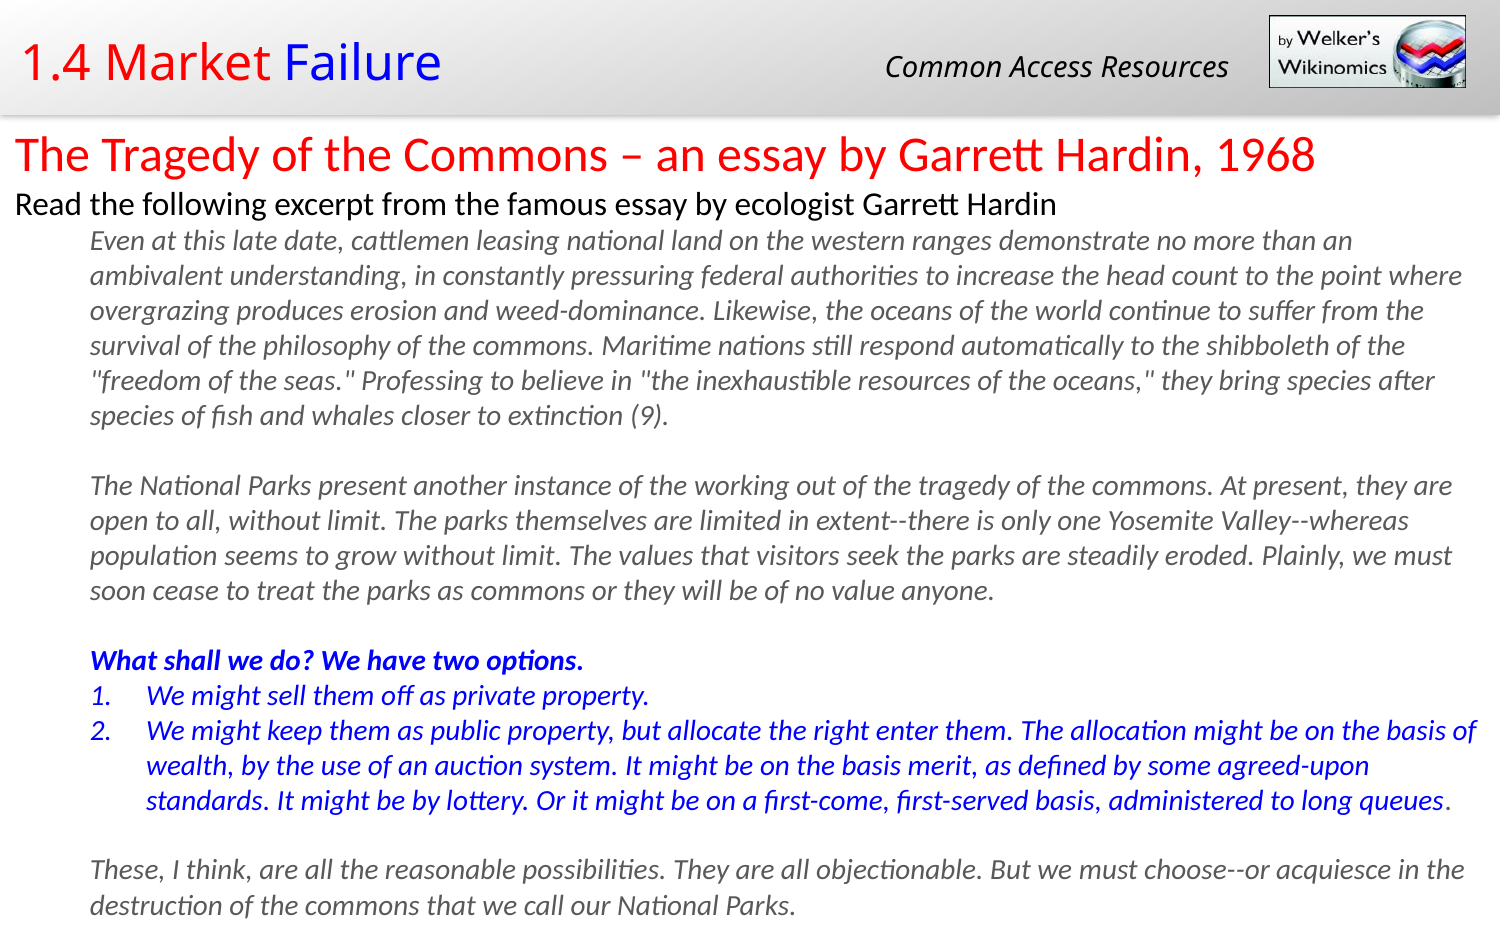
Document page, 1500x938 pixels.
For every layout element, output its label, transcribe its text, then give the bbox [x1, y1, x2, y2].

text_box The Tragedy of the Commons – an essay by Garrett Hardin, 1968 Read the following excerpt from the famous essay by ecologist Garrett Hardin Even at this late date, cattlemen leasing national land on the western ranges demonstrate no more than an ambivalent understanding, in constantly pressuring federal authorities to increase the head count to the point where overgrazing produces erosion and weed-dominance. Likewise, the oceans of the world continue to suffer from the survival of the philosophy of the commons. Maritime nations still respond automatically to the shibboleth of the "freedom of the seas." Professing to believe in "the inexhaustible resources of the oceans," they bring species after species of fish and whales closer to extinction (9). The National Parks present another instance of the working out of the tragedy of the commons. At present, they are open to all, without limit. The parks themselves are limited in extent--there is only one Yosemite Valley--whereas population seems to grow without limit. The values that visitors seek the parks are steadily eroded. Plainly, we must soon cease to treat the parks as commons or they will be of no value anyone. What shall we do? We have two options. We might sell them off as private property. We might keep them as public property, but allocate the right enter them. The allocation might be on the basis of wealth, by the use of an auction system. It might be on the basis merit, as defined by some agreed-upon standards. It might be by lottery. Or it might be on a first-come, first-served basis, administered to long queues. These, I think, are all the reasonable possibilities. They are all objectionable. But we must choose--or acquiesce in the destruction of the commons that we call our National Parks. [0, 123, 1500, 929]
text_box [0, 0, 1500, 115]
